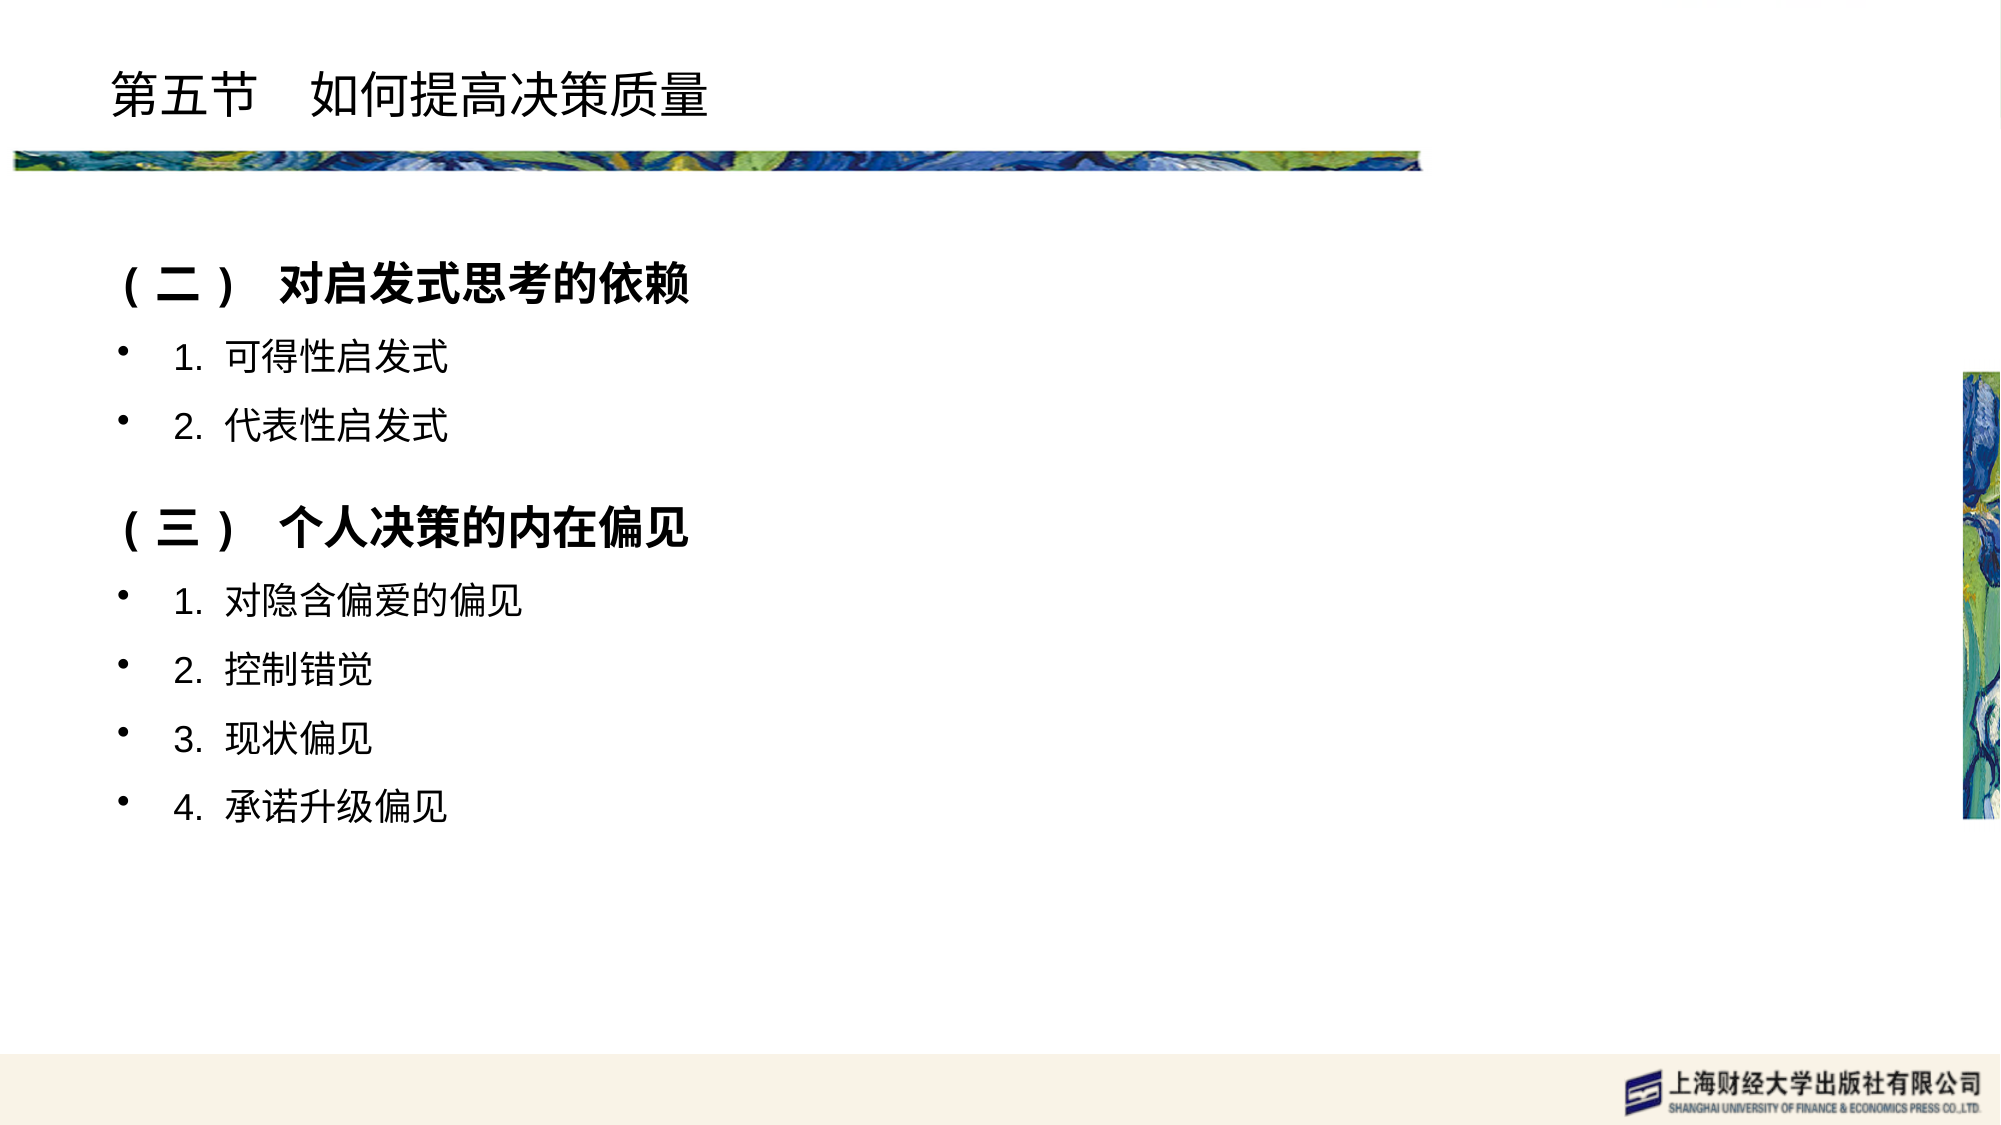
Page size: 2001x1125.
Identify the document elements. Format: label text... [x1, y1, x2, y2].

list (二) 对启发式思考的依赖 1. 可得性启发式 2. 代表性启发式 (三) 个人决策的内在偏见 1. 对隐含偏爱的偏见 2. 控制错觉 3. 现状偏见 4. 承诺升级偏见 [102, 233, 1898, 1032]
title 第五节 如何提高决策质量 [94, 42, 1451, 146]
picture [0, 0, 2001, 1125]
